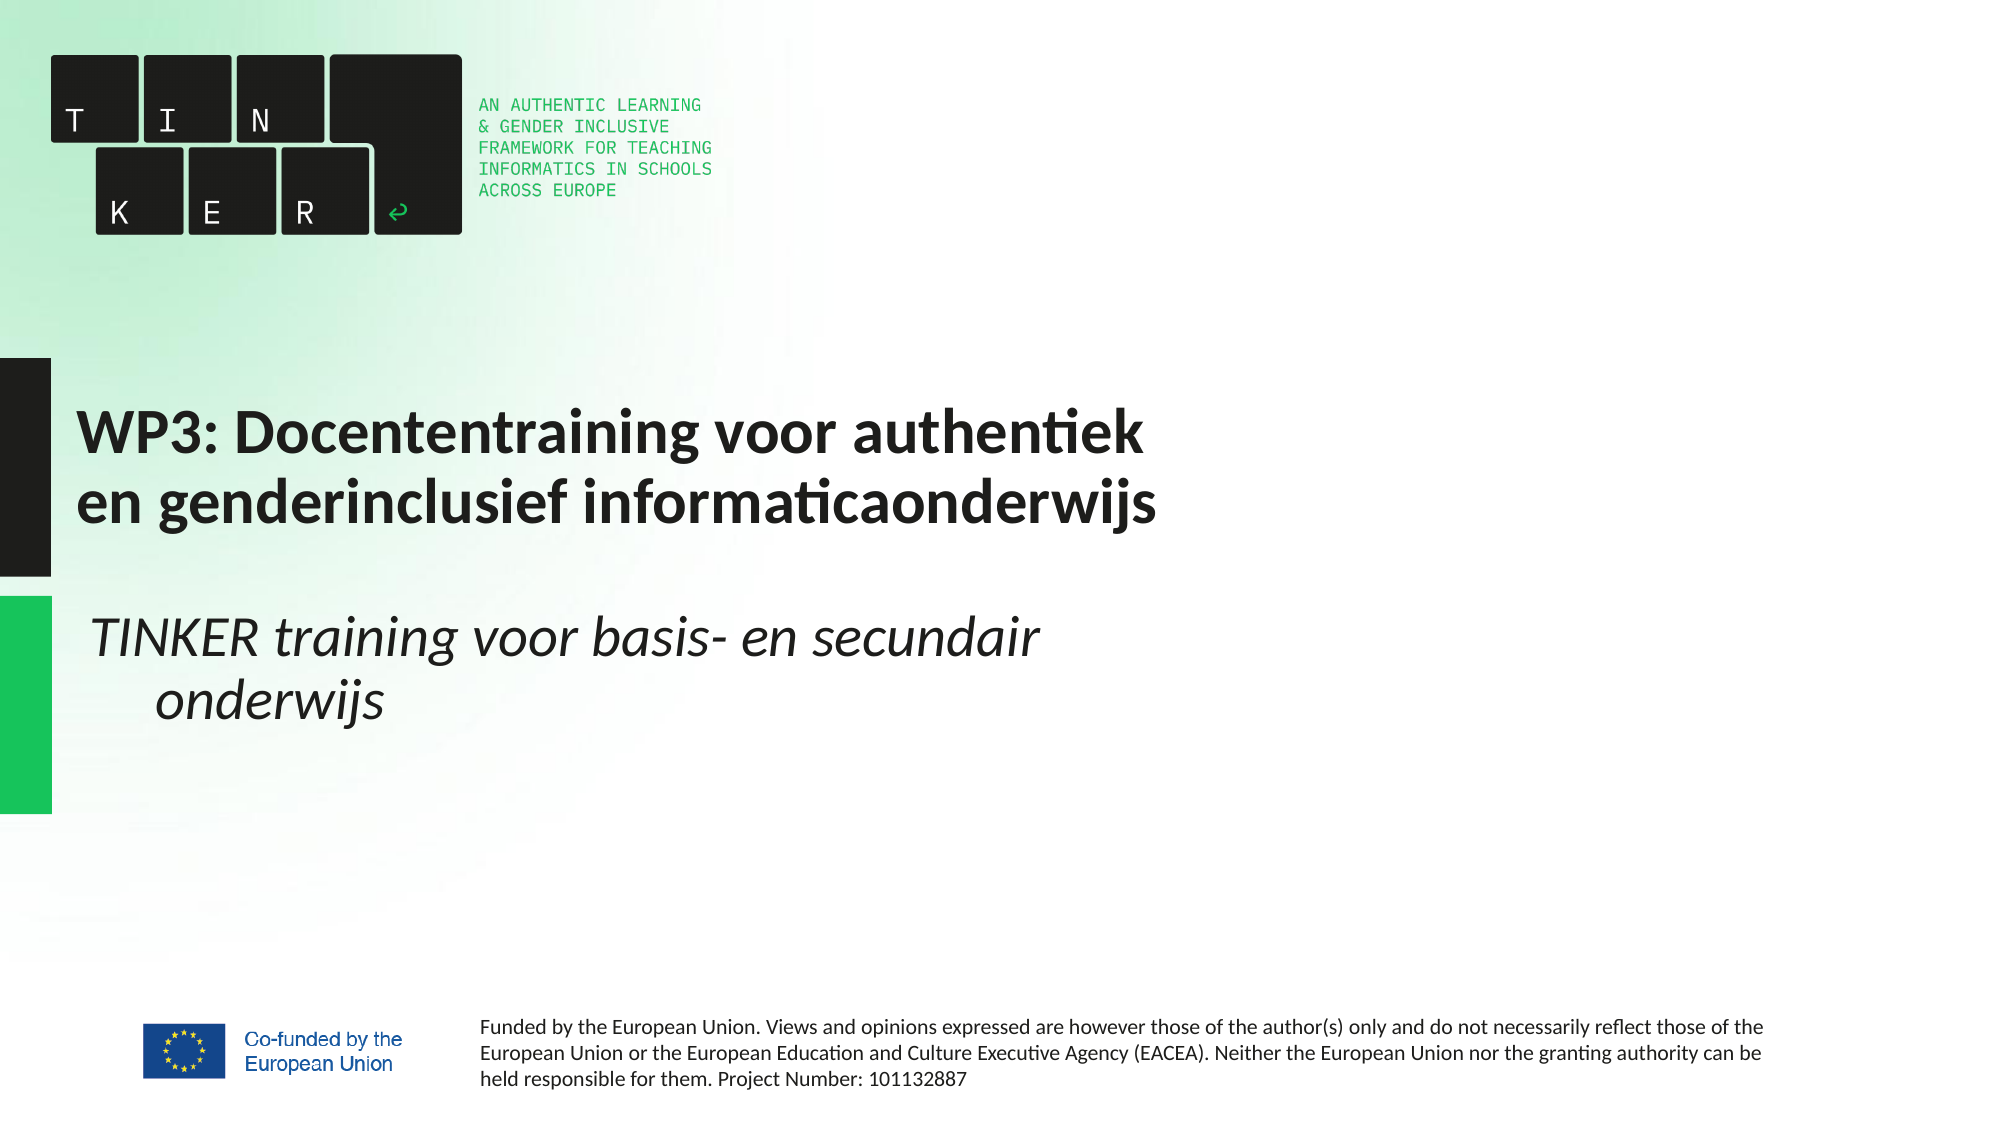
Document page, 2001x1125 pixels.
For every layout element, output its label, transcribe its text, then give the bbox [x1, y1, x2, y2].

title WP3: Docententraining voor authentiek en genderinclusief informaticaonderwijs [61, 358, 1196, 578]
picture [0, 0, 843, 1125]
subtitle TINKER training voor basis- en secundair onderwijs [65, 599, 1197, 812]
